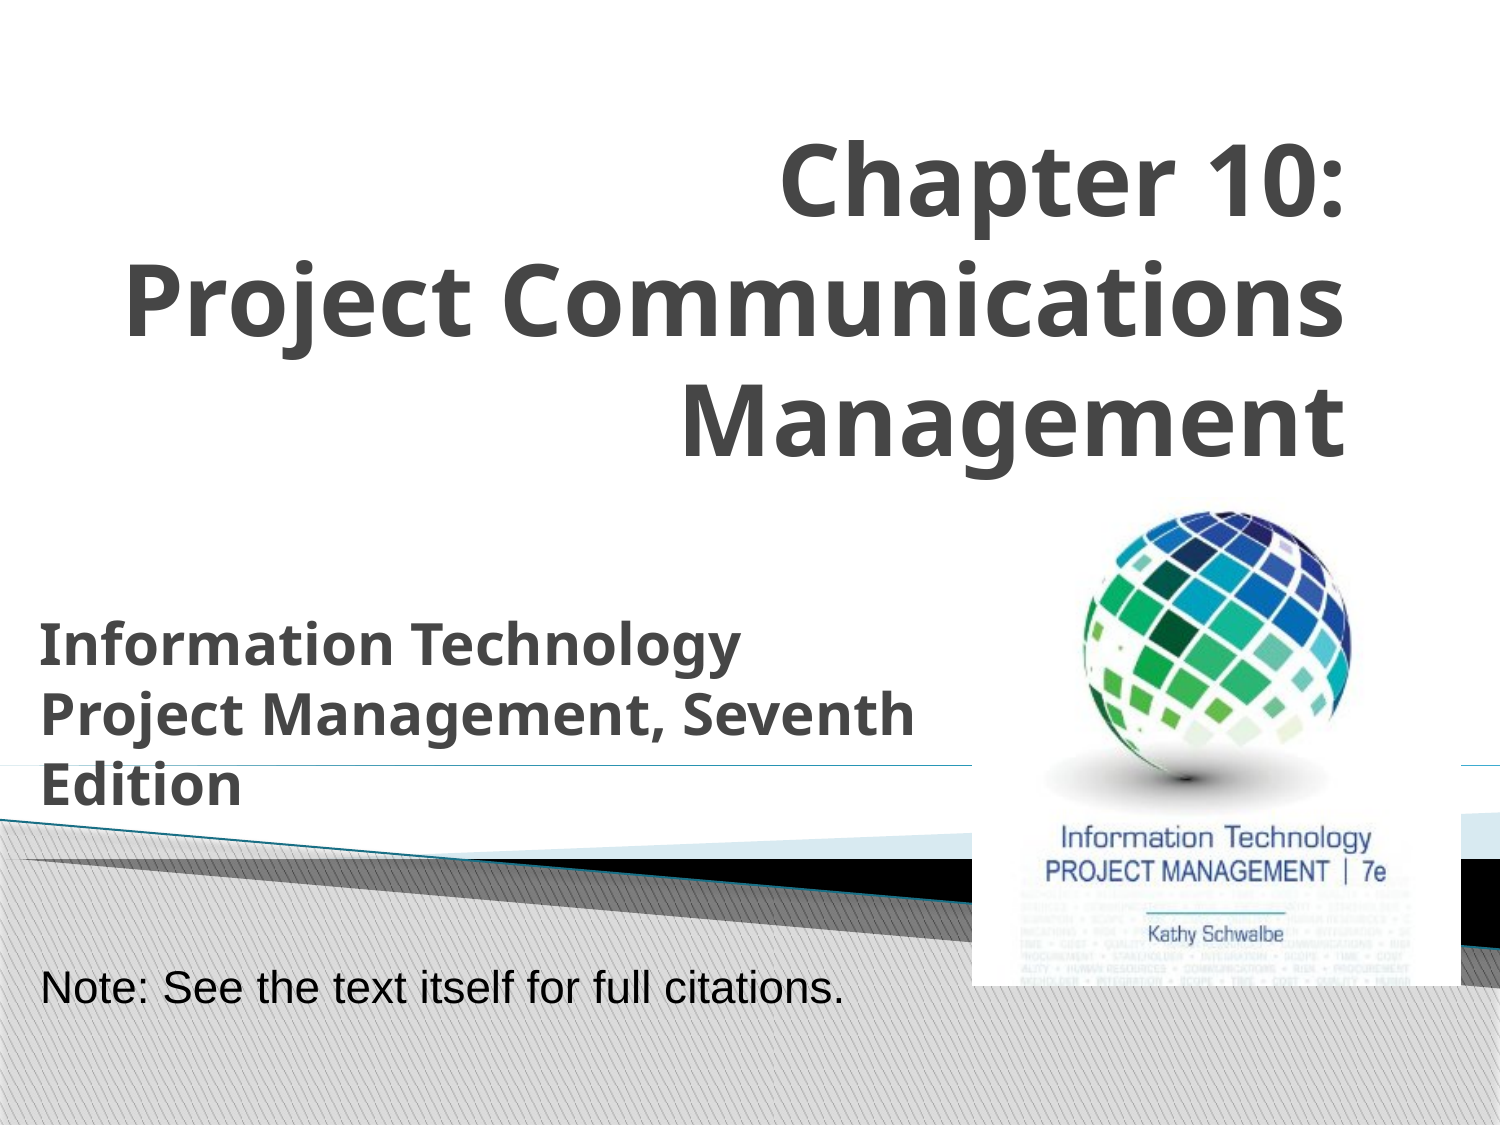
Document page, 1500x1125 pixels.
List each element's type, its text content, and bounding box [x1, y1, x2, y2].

picture [5, 497, 1500, 989]
text_box Note: See the text itself for full citations. [25, 950, 861, 1020]
title Chapter 10: Project Communications Management [87, 262, 1363, 484]
text_box Information Technology Project Management, Seventh Edition [24, 599, 966, 822]
